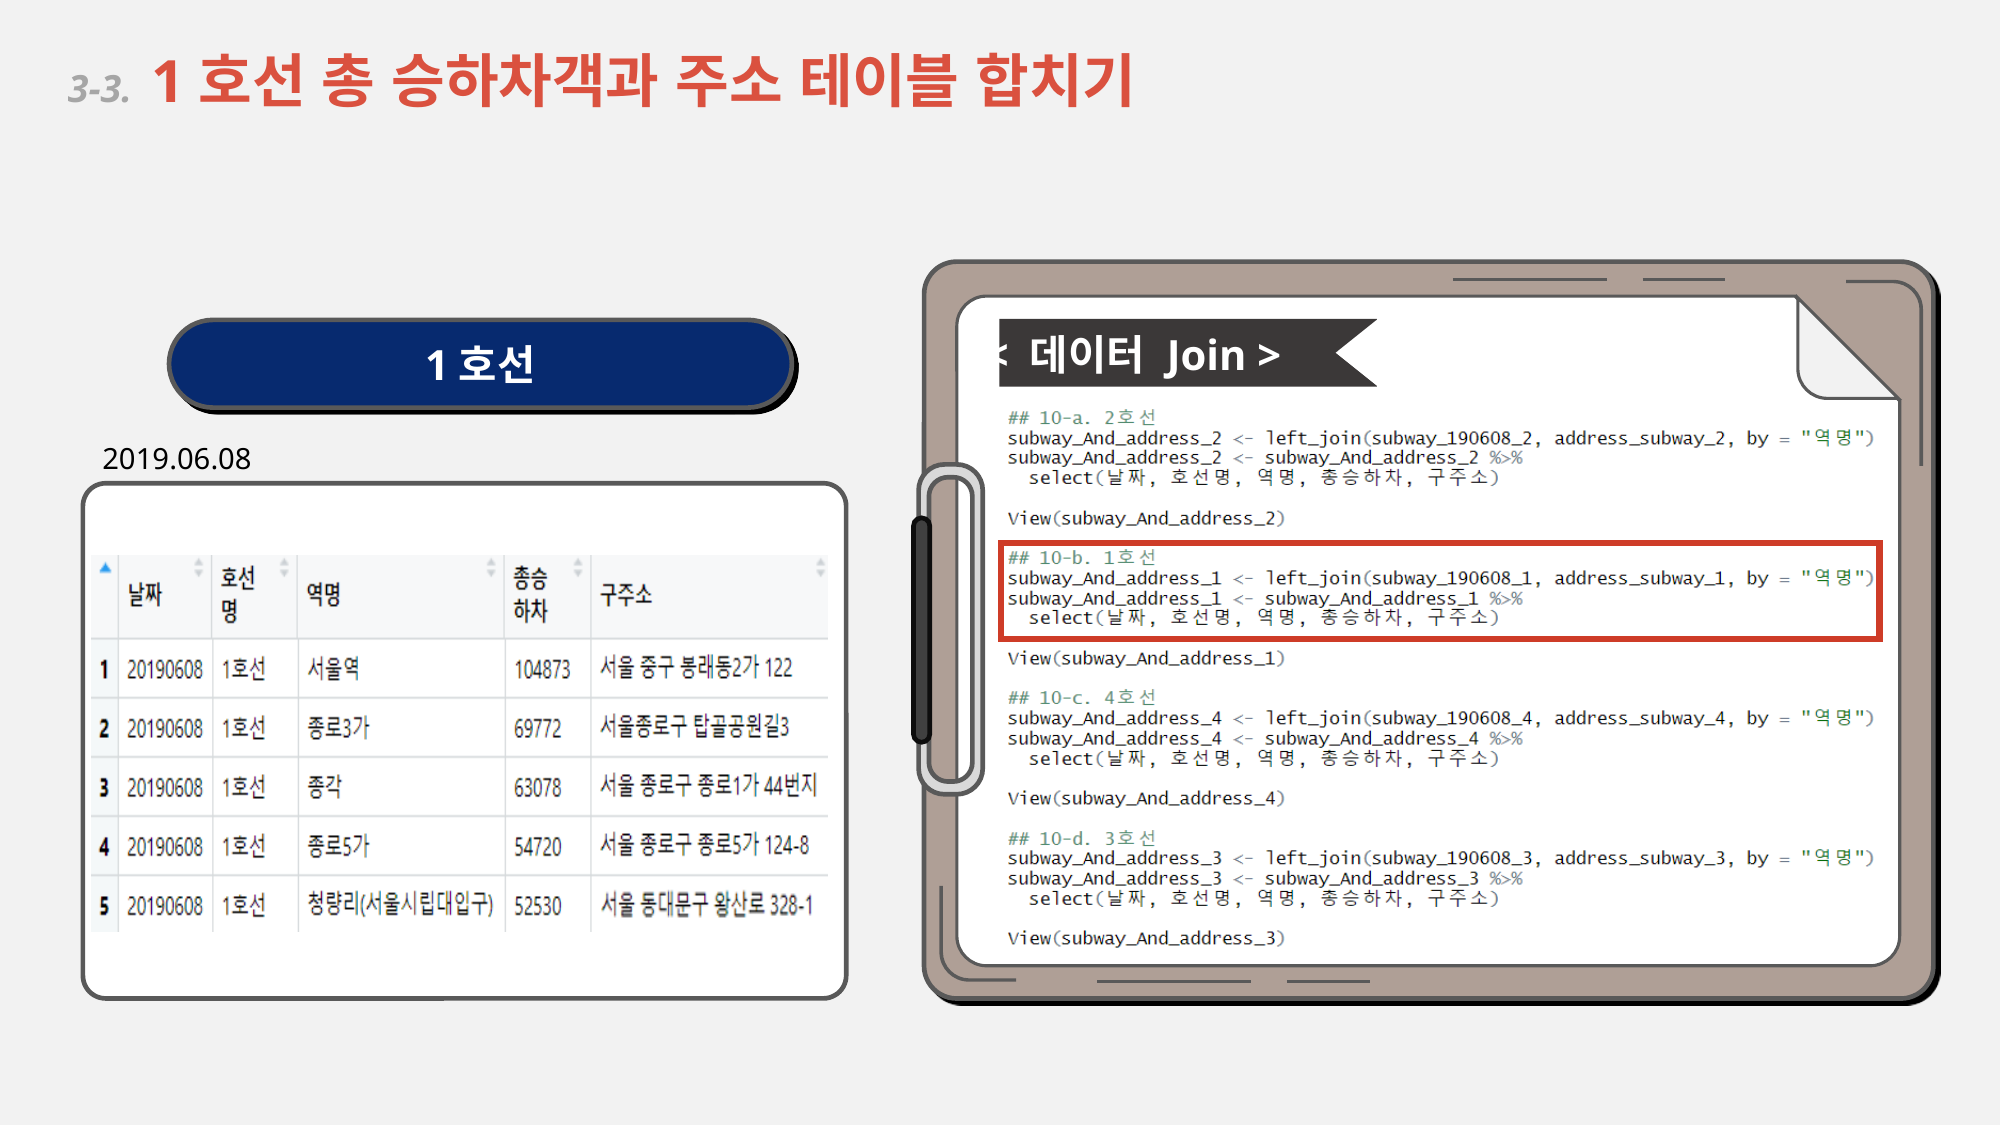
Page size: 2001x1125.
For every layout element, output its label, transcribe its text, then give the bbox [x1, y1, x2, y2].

text_box 2019.06.08 [87, 432, 267, 483]
text_box [81, 482, 848, 1000]
picture [1005, 407, 1880, 954]
picture [91, 555, 828, 933]
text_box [848, 125, 1965, 1125]
text_box 1호선 [167, 318, 793, 409]
text_box 3-3. 1호선 총 승하차객과 주소 테이블 합치기 [53, 1, 1336, 122]
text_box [999, 318, 1379, 387]
